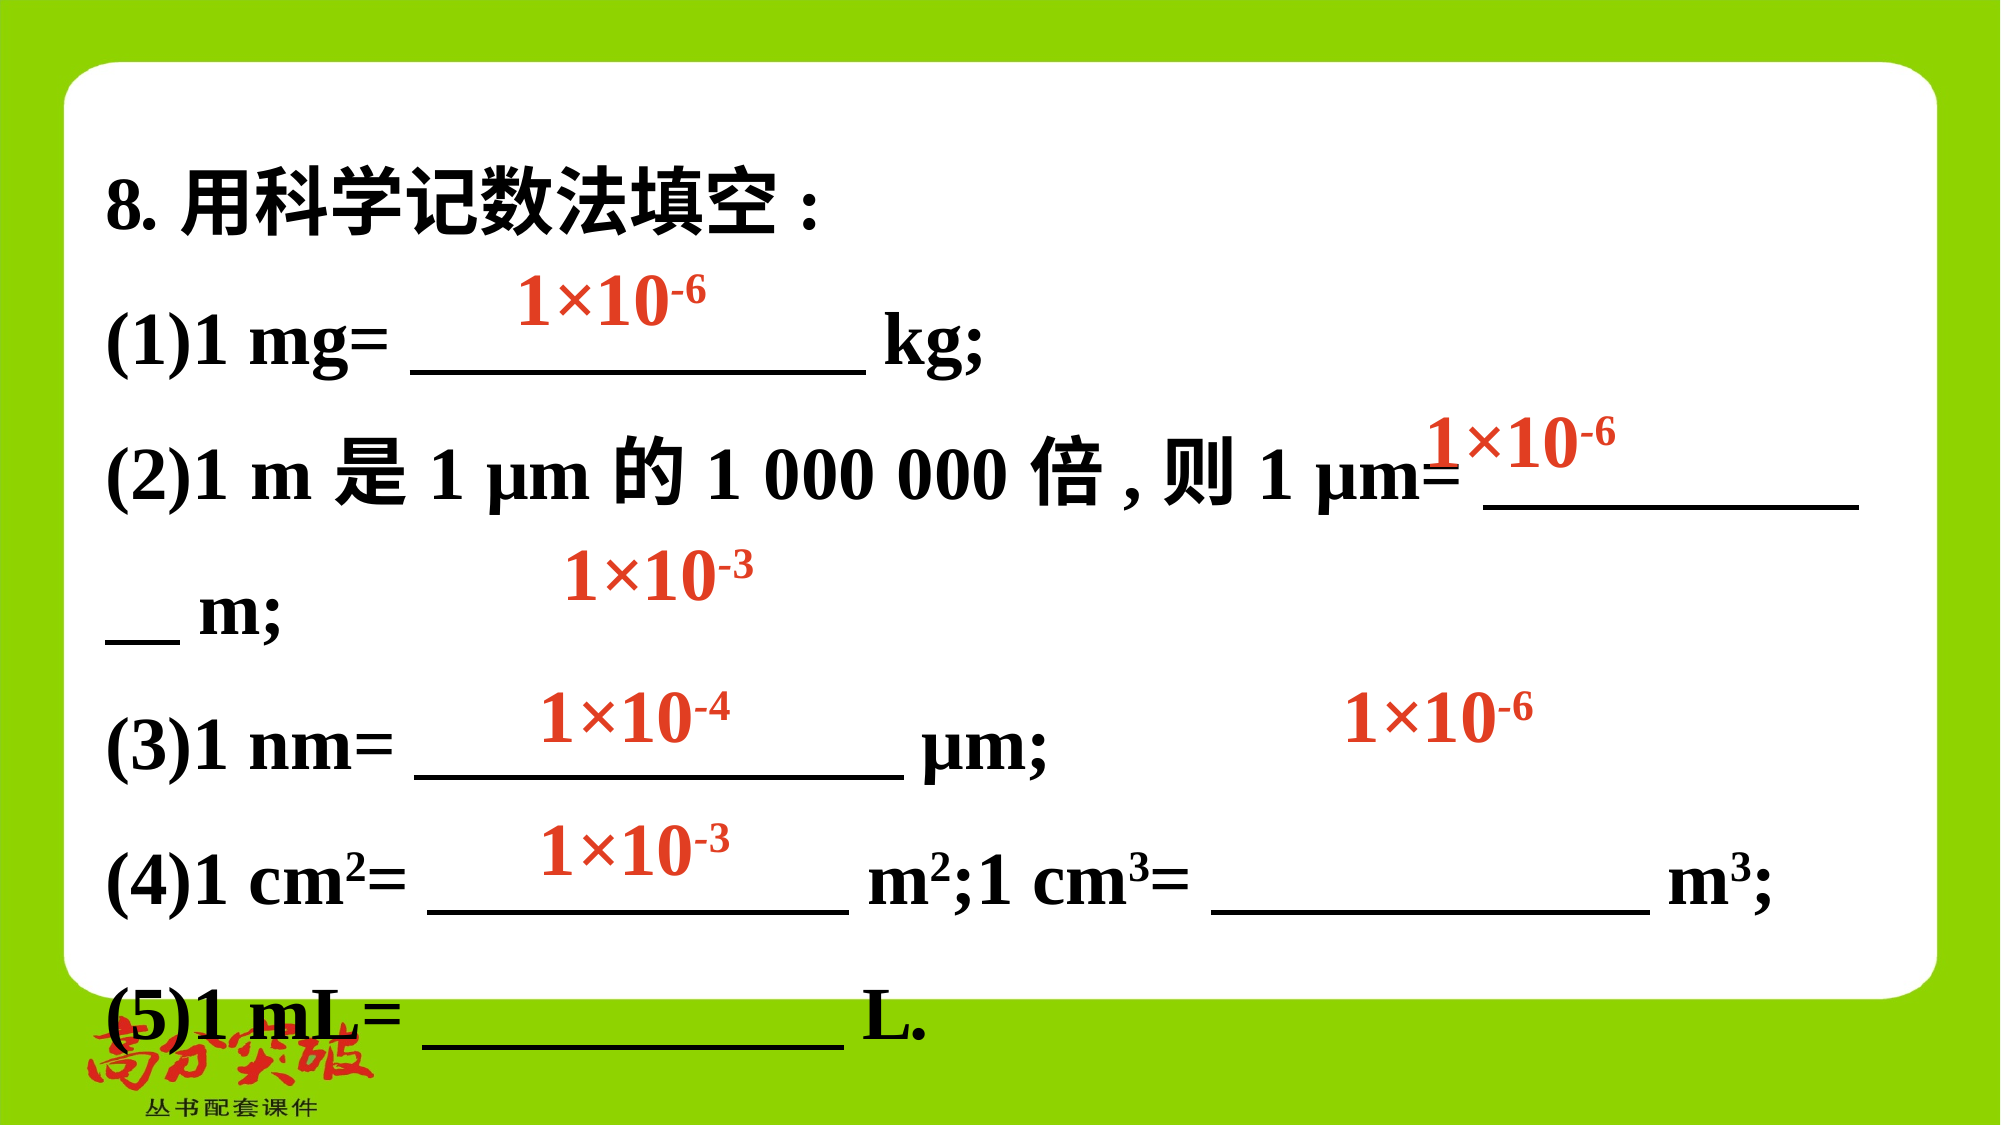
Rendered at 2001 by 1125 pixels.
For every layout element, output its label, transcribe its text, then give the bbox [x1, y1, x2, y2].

text_box 1×10-4 [524, 660, 746, 765]
text_box 1×10-6 [500, 243, 722, 349]
text_box 1×10-6 [1327, 660, 1549, 765]
text_box 1×10-3 [524, 793, 746, 898]
text_box 1×10-3 [547, 518, 770, 624]
text_box 1×10-6 [1410, 385, 1632, 490]
picture [0, 0, 2001, 1125]
text_box 8.用科学记数法填空: (1)1 mg= kg; (2)1 m是1 μm的1 000 000倍,则1 μm= m; (3)1 nm= μm; (4)1 cm2= m2;1 cm3= m3; (5)1 mL= L. [90, 101, 1874, 1062]
